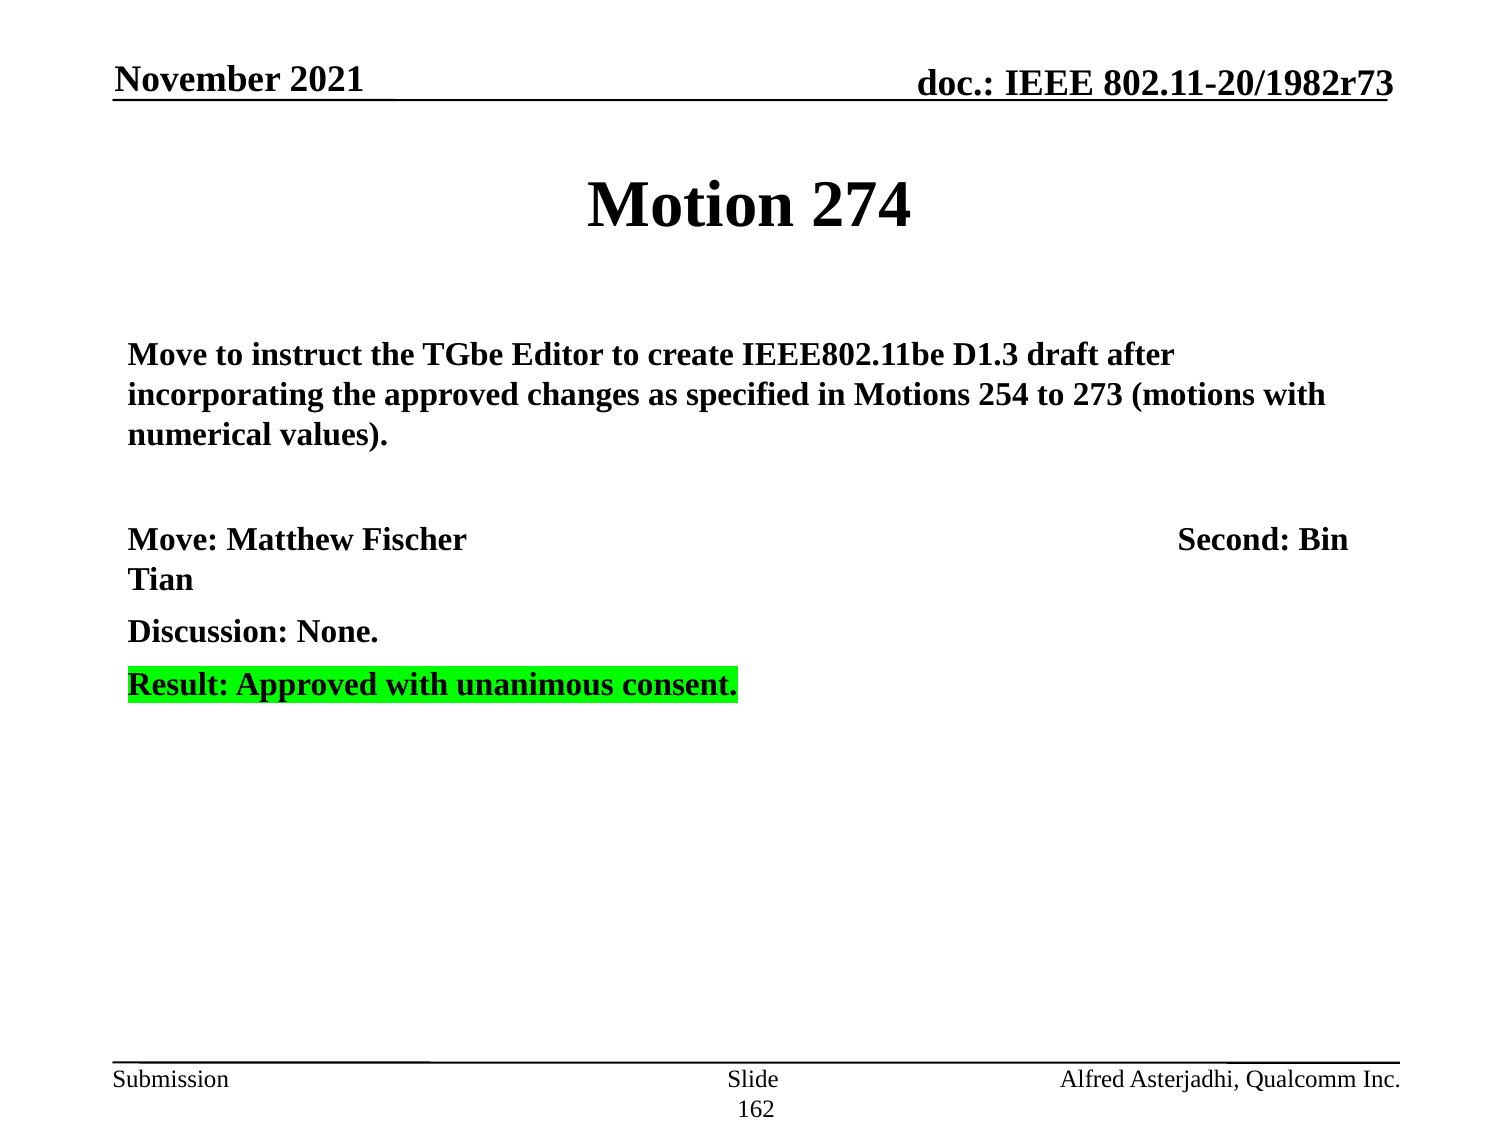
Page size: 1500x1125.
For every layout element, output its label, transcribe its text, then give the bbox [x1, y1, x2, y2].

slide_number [114, 54, 423, 100]
title Motion 274 [112, 112, 1388, 288]
list Move to instruct the TGbe Editor to create IEEE802.11be D1.3 draft after incorporating the approved changes as specified in Motions 254 to 273 (motions with numerical values). Move: Matthew Fischer Second: Bin Tian Discussion: None. Result: Approved with unanimous consent. [112, 324, 1388, 1000]
slide_number Slide 162 [712, 1061, 800, 1123]
footer Alfred Asterjadhi, Qualcomm Inc. [878, 1061, 1402, 1093]
